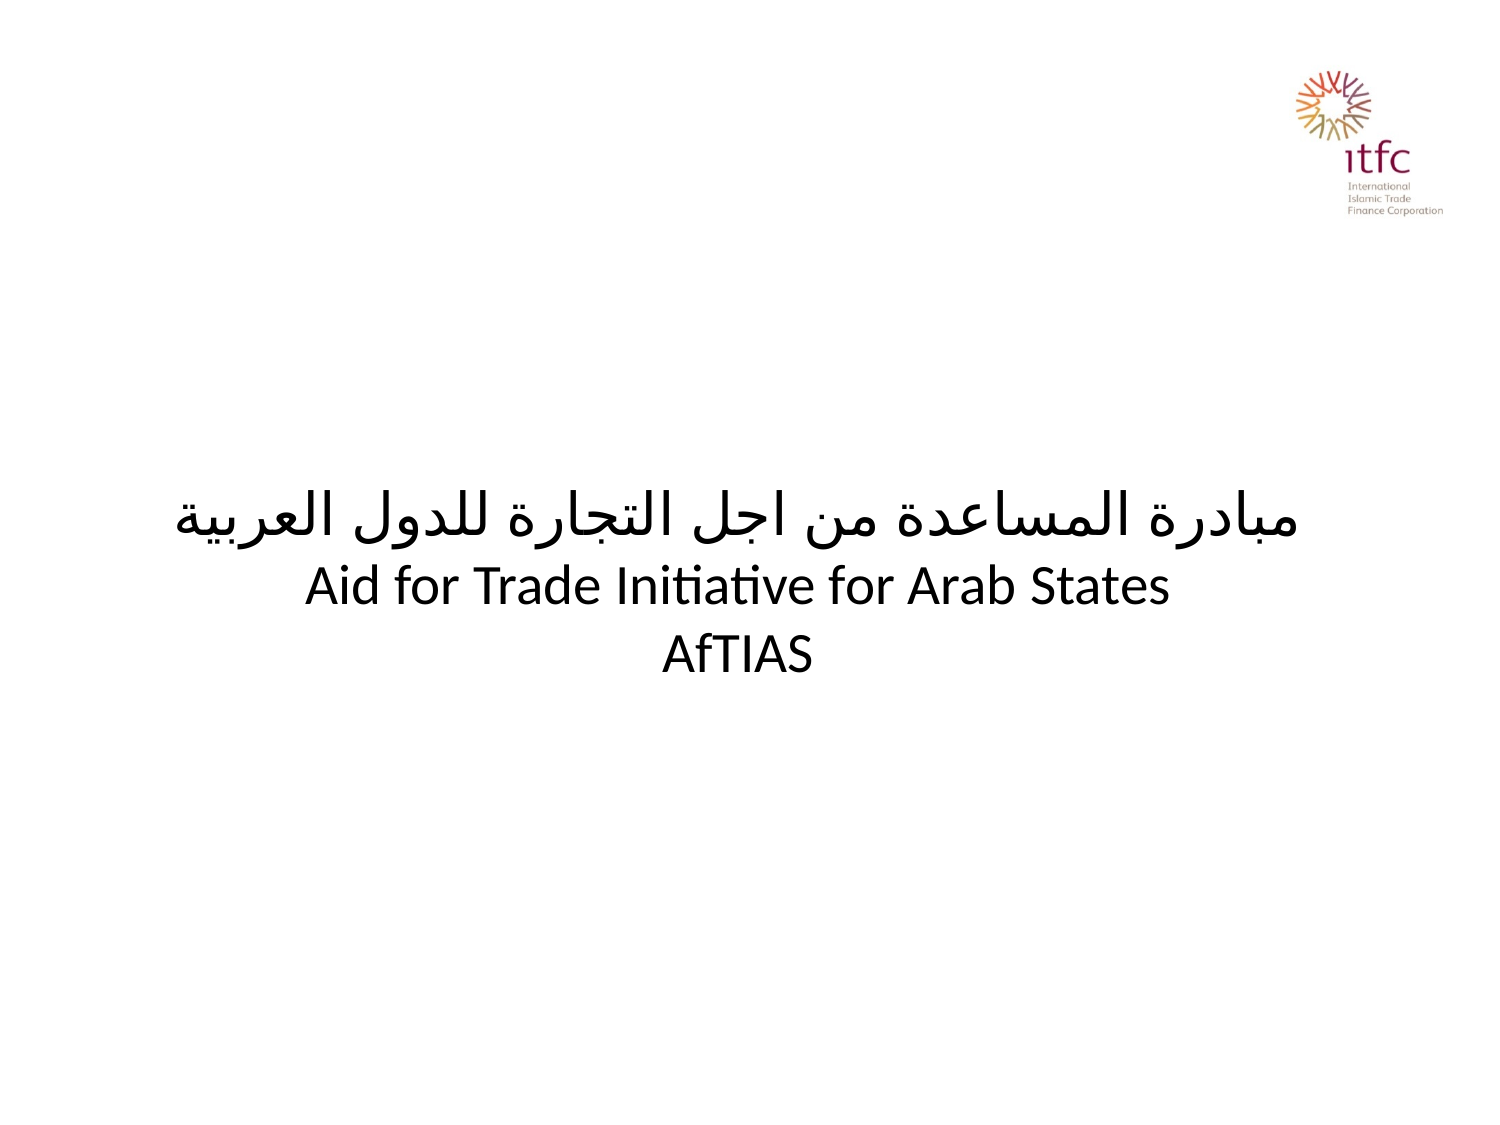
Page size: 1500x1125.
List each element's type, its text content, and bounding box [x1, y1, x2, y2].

picture [1289, 54, 1449, 229]
title مبادرة المساعدة من اجل التجارة للدول العربية Aid for Trade Initiative for Arab States AfTIAS [123, 468, 1353, 693]
